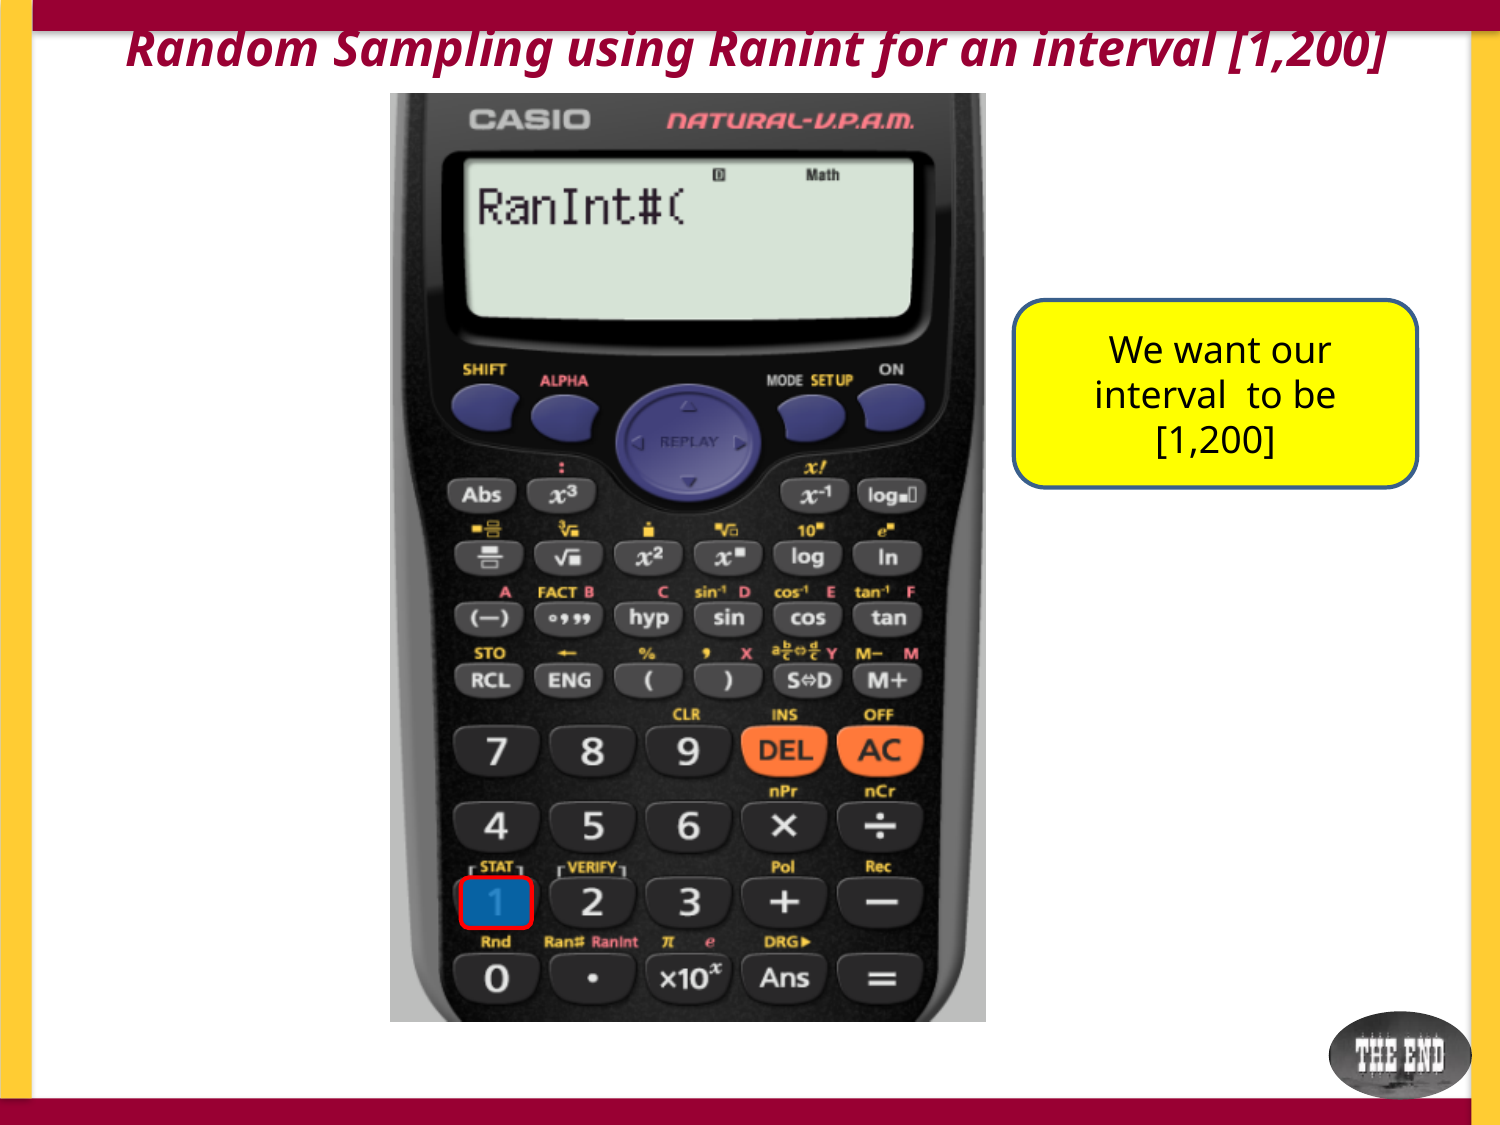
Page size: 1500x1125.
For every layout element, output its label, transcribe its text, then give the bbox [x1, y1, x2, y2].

text_box We want our interval to be [1,200] [1011, 297, 1420, 490]
picture [1328, 1011, 1472, 1100]
picture [389, 93, 986, 1022]
text_box Random Sampling using Ranint for an interval [1,200] [32, 9, 1481, 85]
